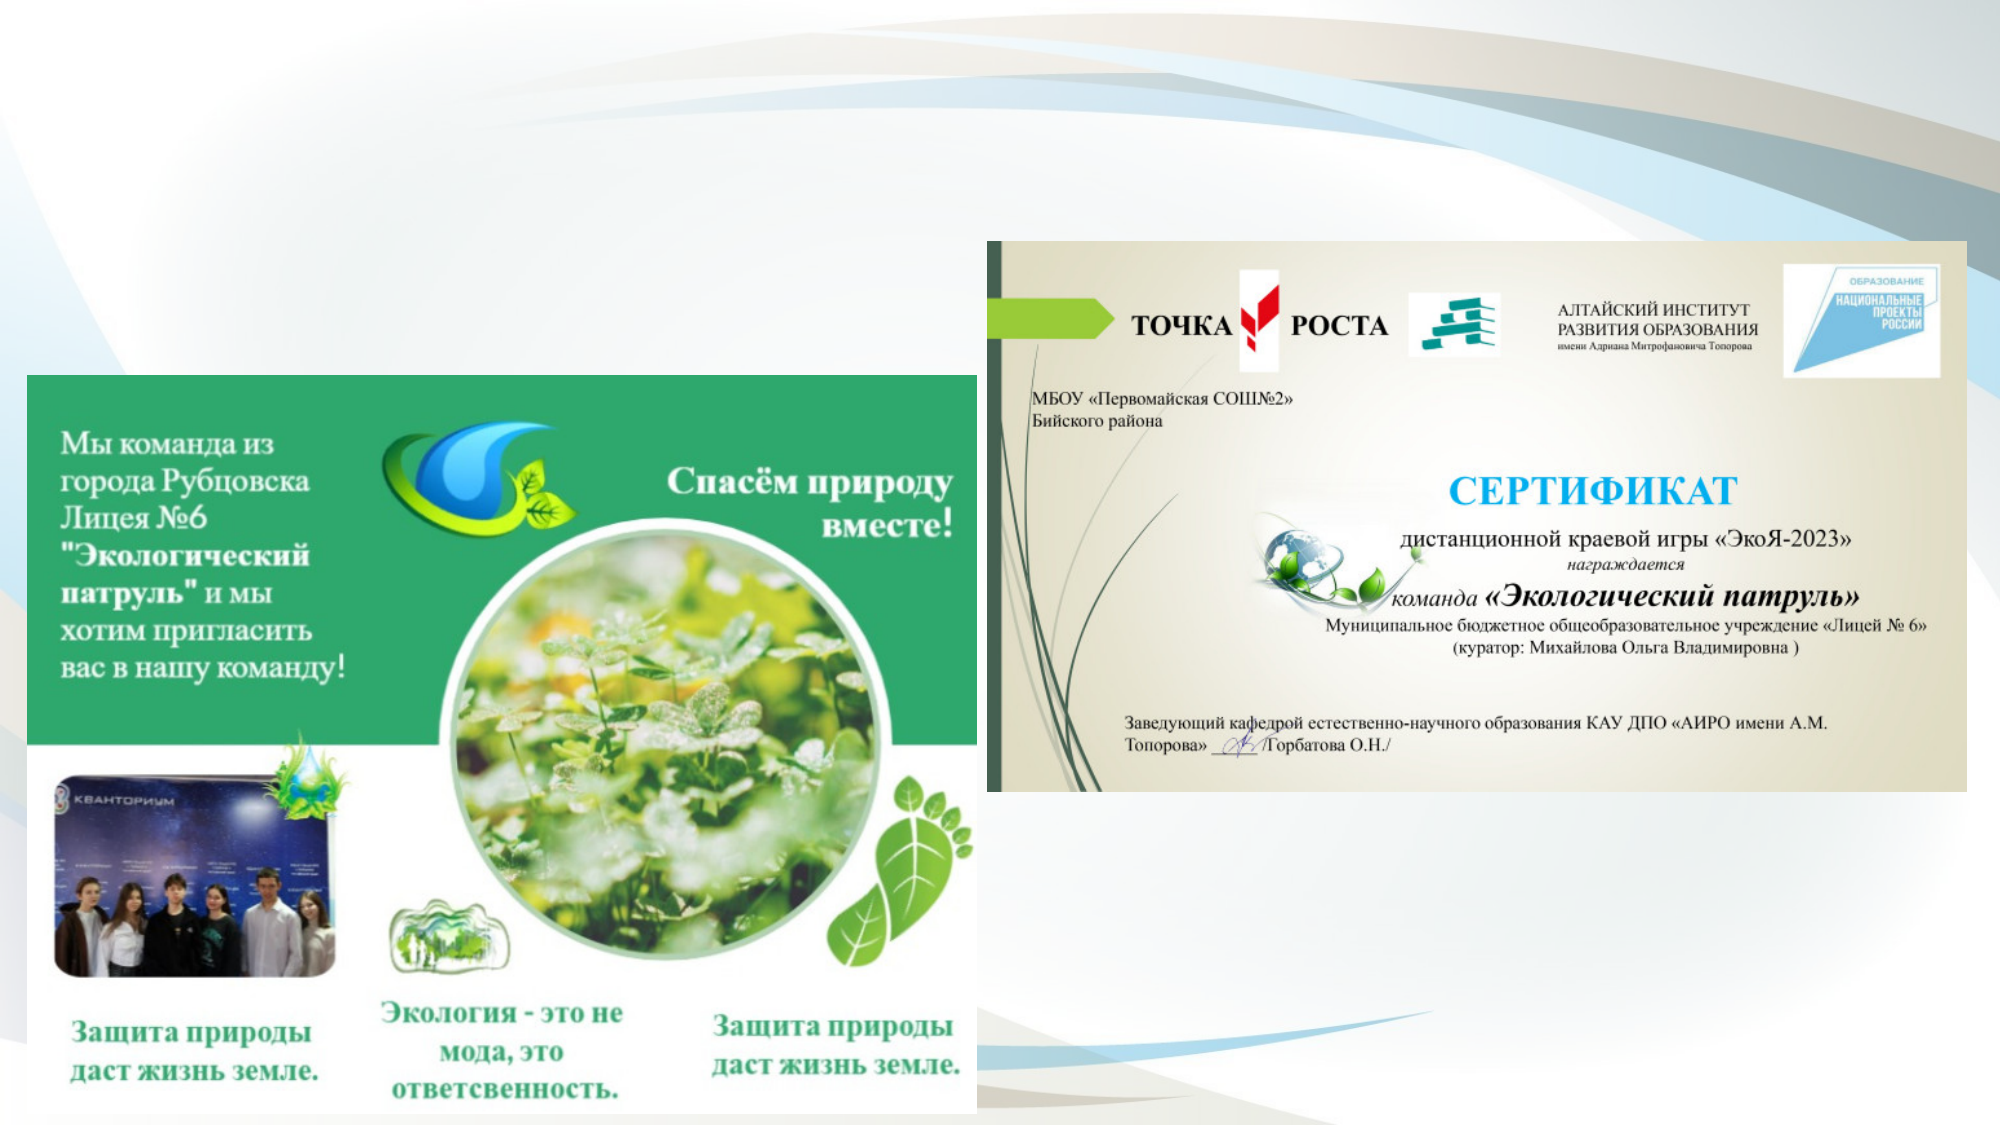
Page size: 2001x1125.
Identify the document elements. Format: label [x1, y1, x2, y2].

picture [27, 375, 977, 1114]
picture [987, 241, 1967, 792]
